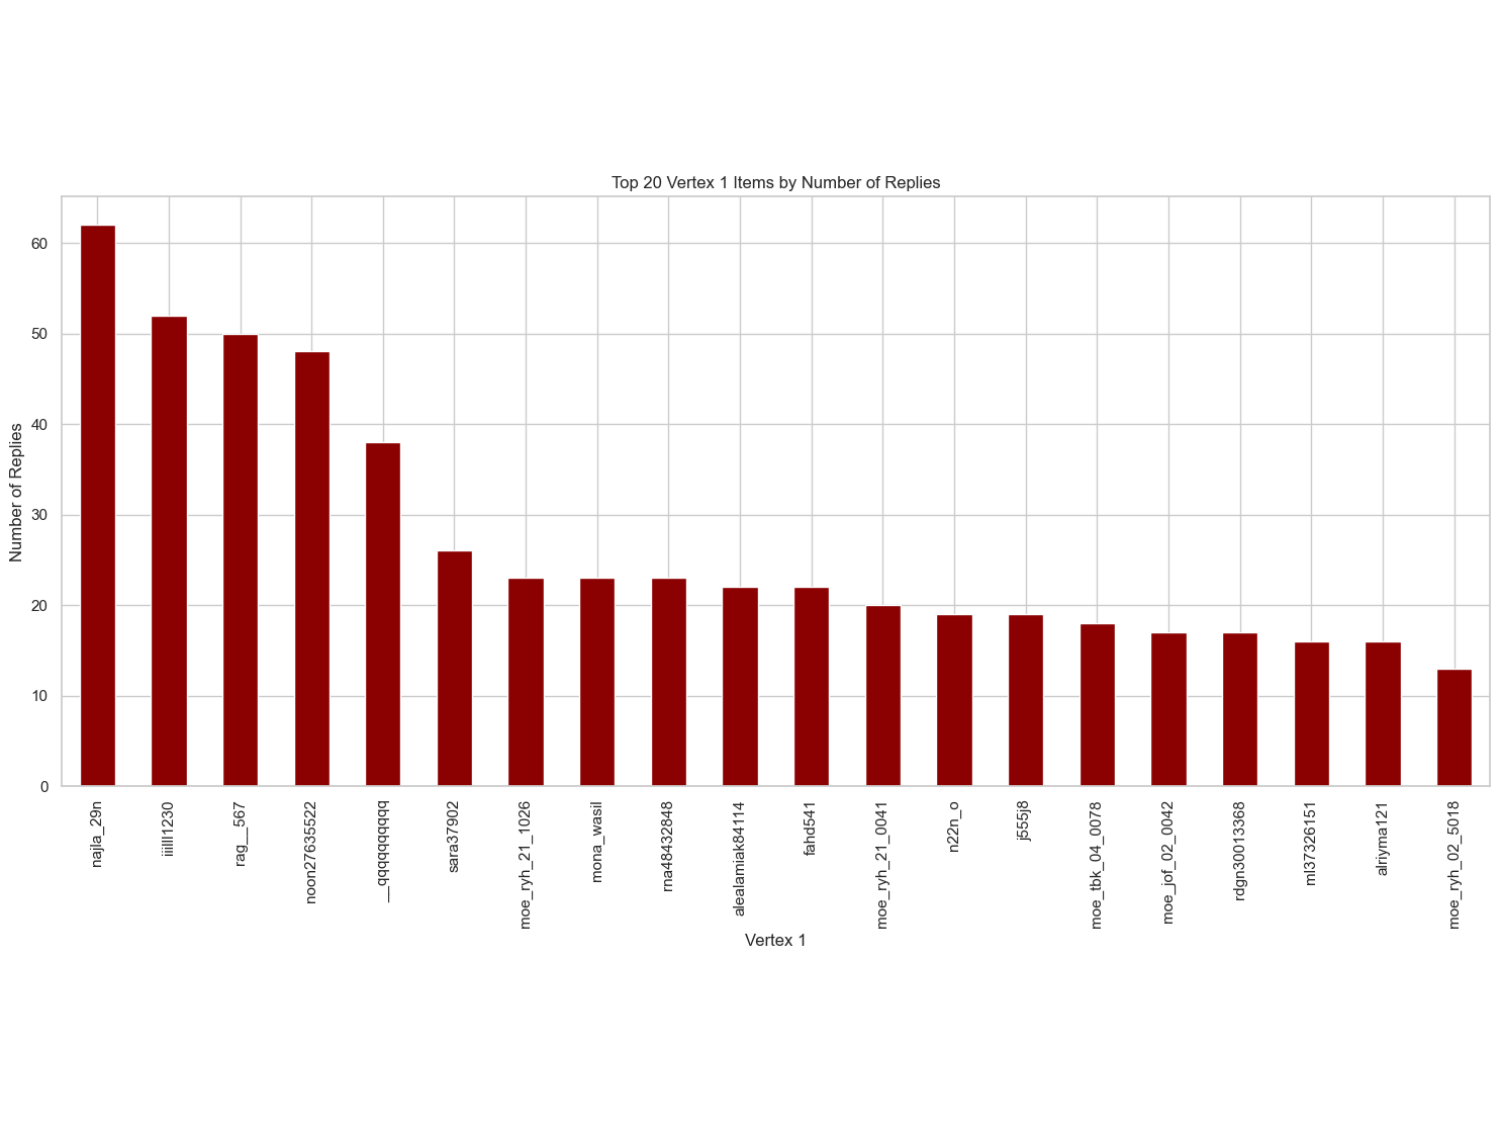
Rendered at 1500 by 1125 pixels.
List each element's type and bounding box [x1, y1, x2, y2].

picture [0, 166, 1500, 959]
